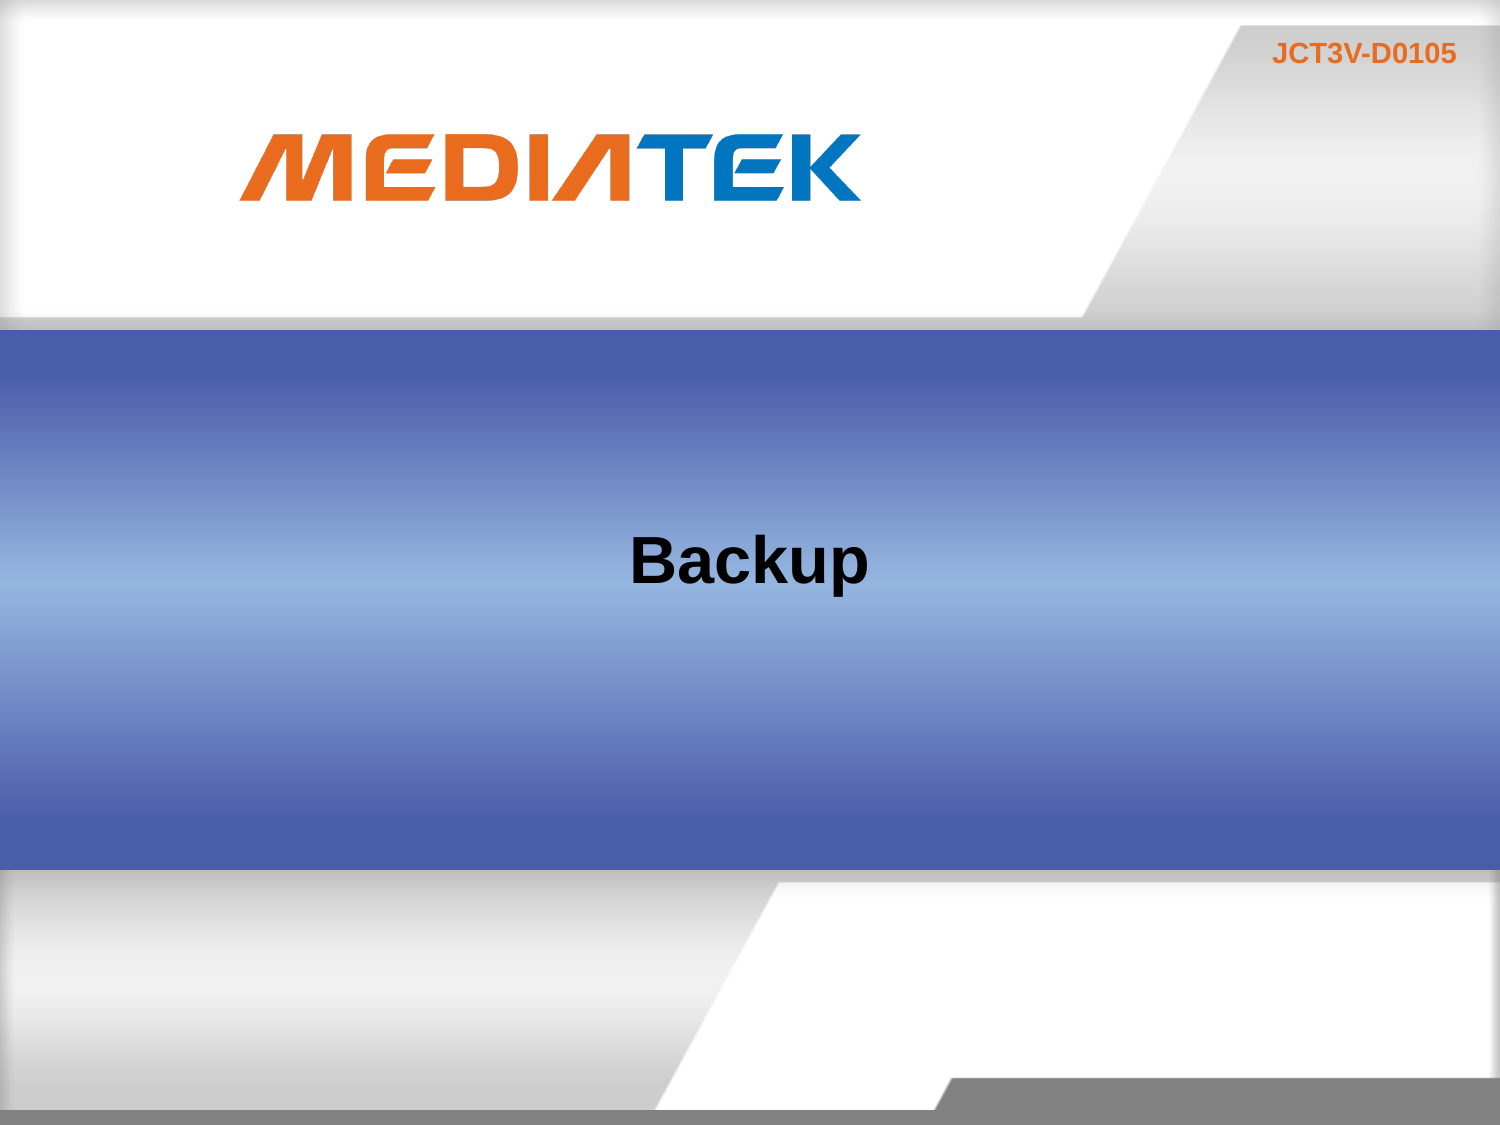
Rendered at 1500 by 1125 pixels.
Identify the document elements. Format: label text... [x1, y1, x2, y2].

title Backup [50, 438, 1450, 676]
picture [0, 0, 1500, 1125]
